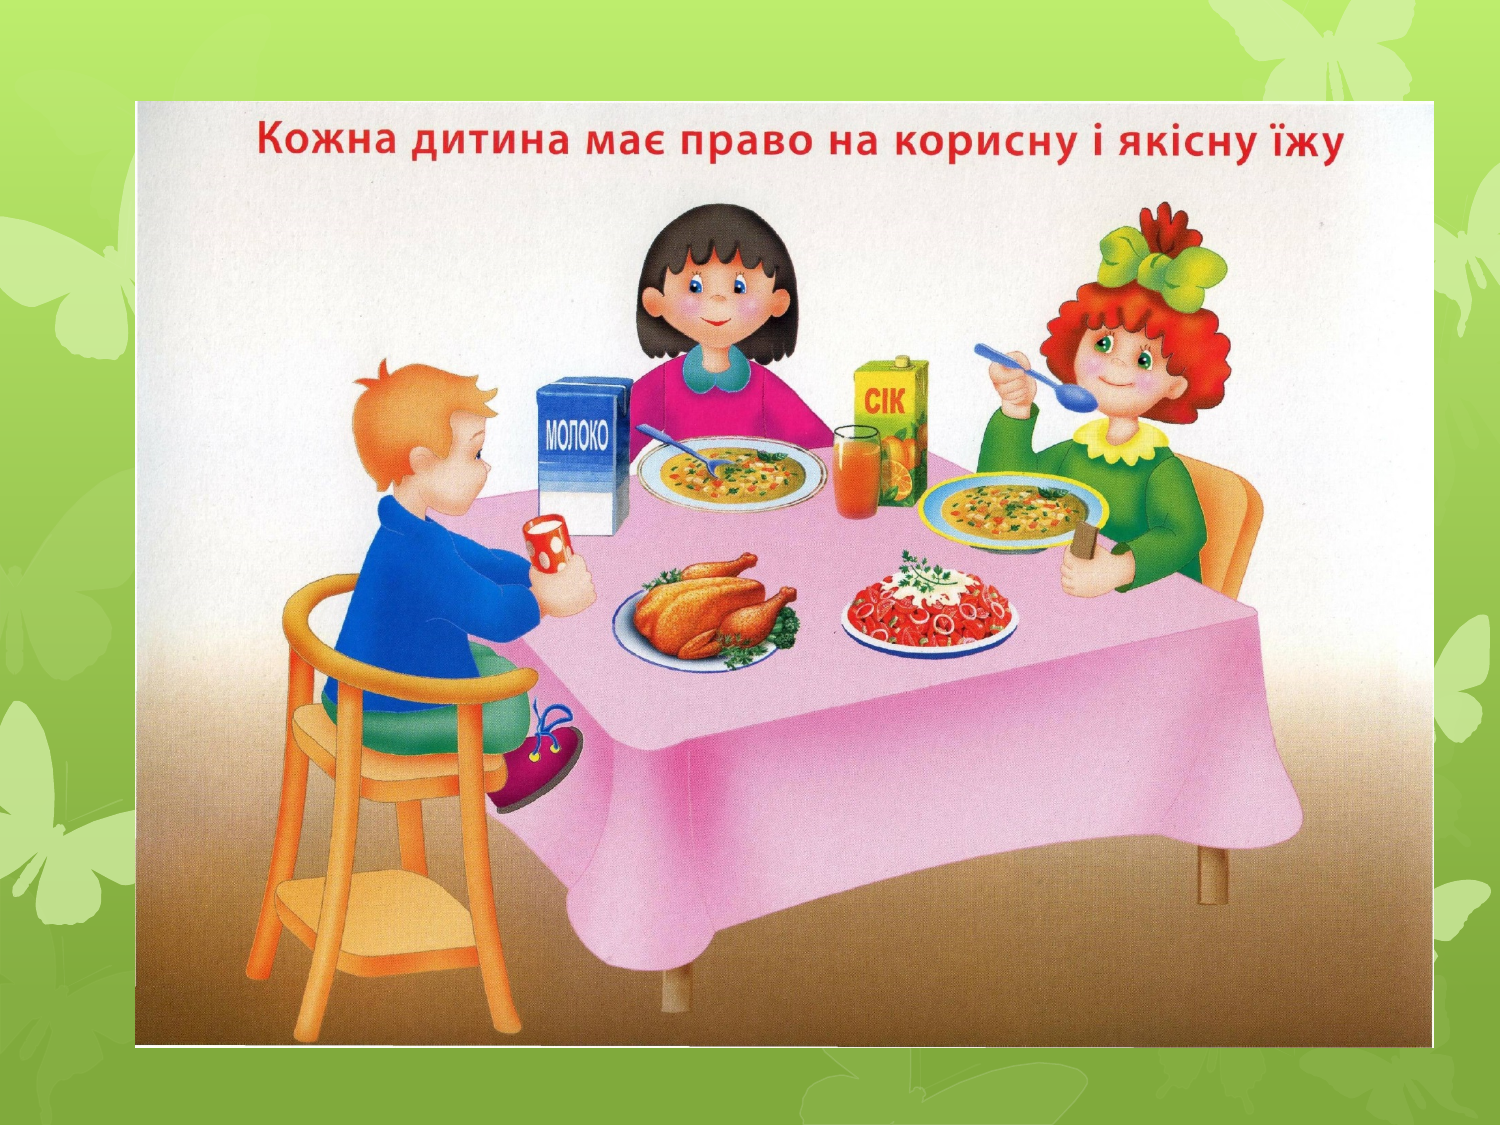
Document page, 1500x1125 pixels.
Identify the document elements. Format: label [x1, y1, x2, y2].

picture [135, 101, 1434, 1049]
